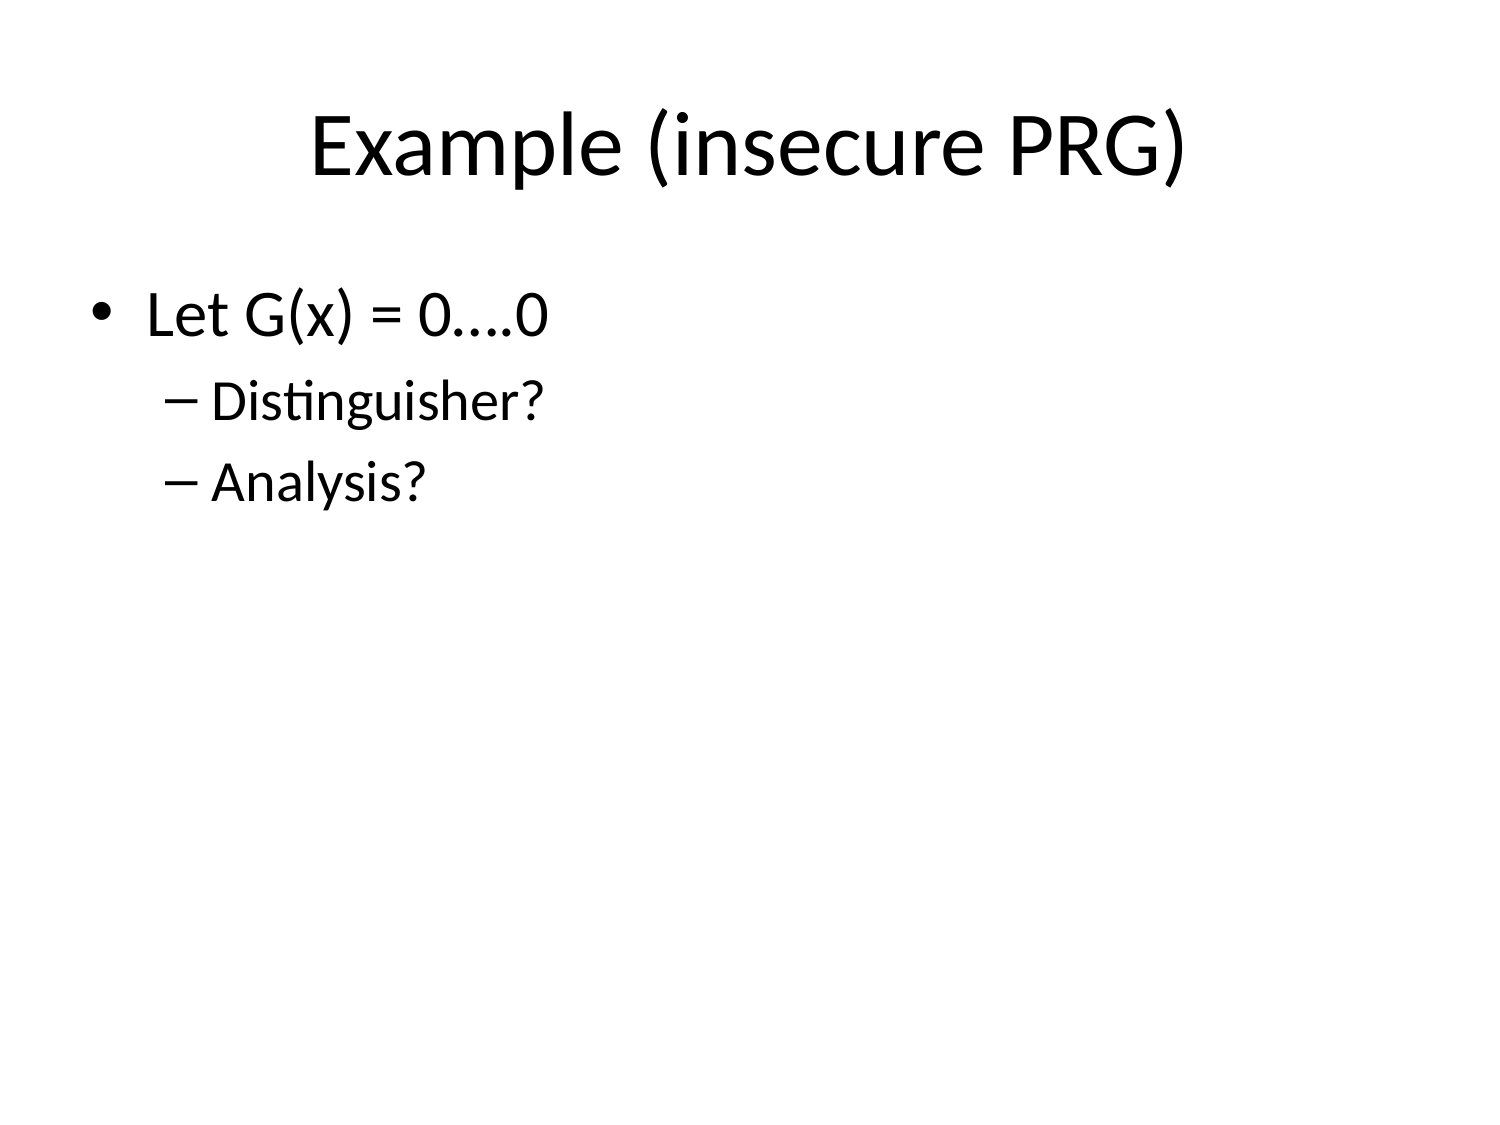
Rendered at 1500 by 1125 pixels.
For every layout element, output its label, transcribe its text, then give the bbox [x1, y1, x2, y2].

list Let G(x) = 0….0 Distinguisher? Analysis? [75, 262, 1425, 1005]
title Example (insecure PRG) [75, 45, 1425, 233]
